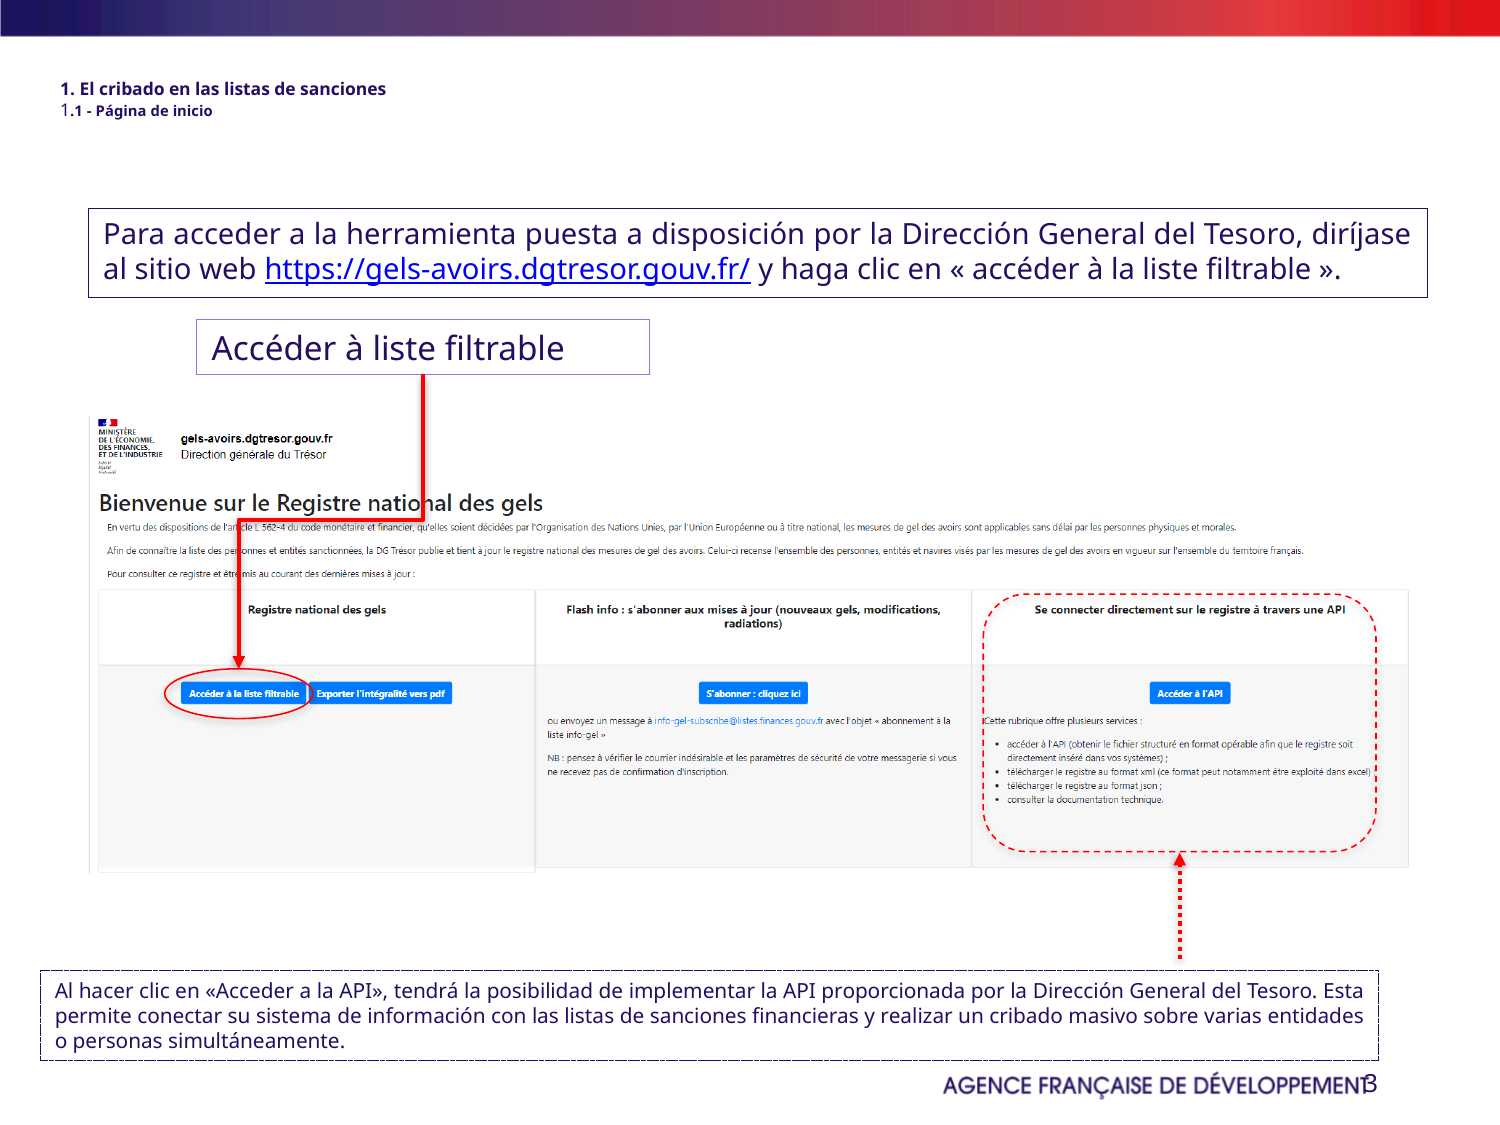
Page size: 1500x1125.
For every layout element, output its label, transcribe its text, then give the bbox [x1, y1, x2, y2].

picture [0, 0, 1500, 46]
text_box Accéder à liste filtrable [196, 319, 650, 375]
title 1. El cribado en las listas de sanciones 1.1 - Página de inicio [45, 70, 1428, 128]
picture [88, 416, 1412, 873]
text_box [183, 429, 479, 615]
text_box Para acceder a la herramienta puesta a disposición por la Dirección General del Tesoro, diríjase al sitio web https://gels-avoirs.dgtresor.gouv.fr/ y haga clic en « accéder à la liste filtrable ». [88, 208, 1428, 298]
text_box Al hacer clic en «Acceder a la API», tendrá la posibilidad de implementar la API proporcionada por la Dirección General del Tesoro. Esta permite conectar su sistema de información con las listas de sanciones financieras y realizar un cribado masivo sobre varias entidades o personas simultáneamente. [40, 970, 1379, 1061]
picture [927, 1063, 1376, 1106]
